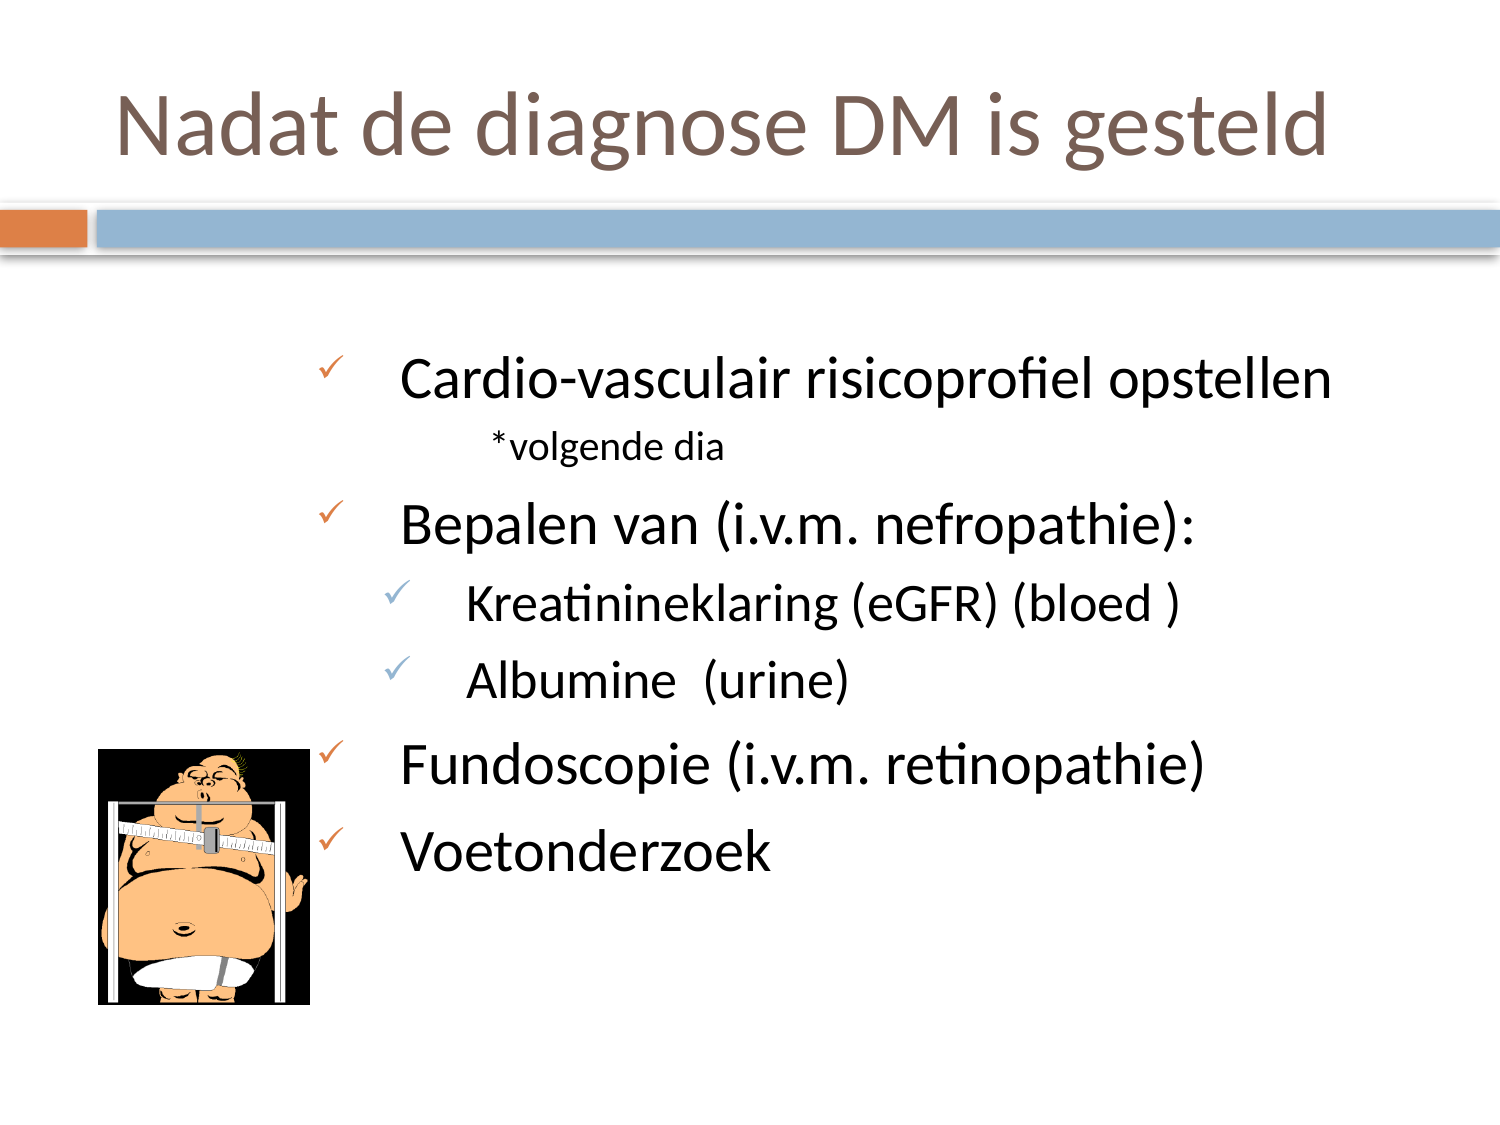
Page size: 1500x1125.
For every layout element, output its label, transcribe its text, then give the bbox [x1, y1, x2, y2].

title Nadat de diagnose DM is gesteld [99, 37, 1438, 201]
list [98, 749, 311, 1006]
list Cardio-vasculair risicoprofiel opstellen *volgende dia Bepalen van (i.v.m. nefropathie): Kreatinineklaring (eGFR) (bloed ) Albumine (urine) Fundoscopie (i.v.m. retinopathie) Voetonderzoek [300, 243, 1403, 994]
